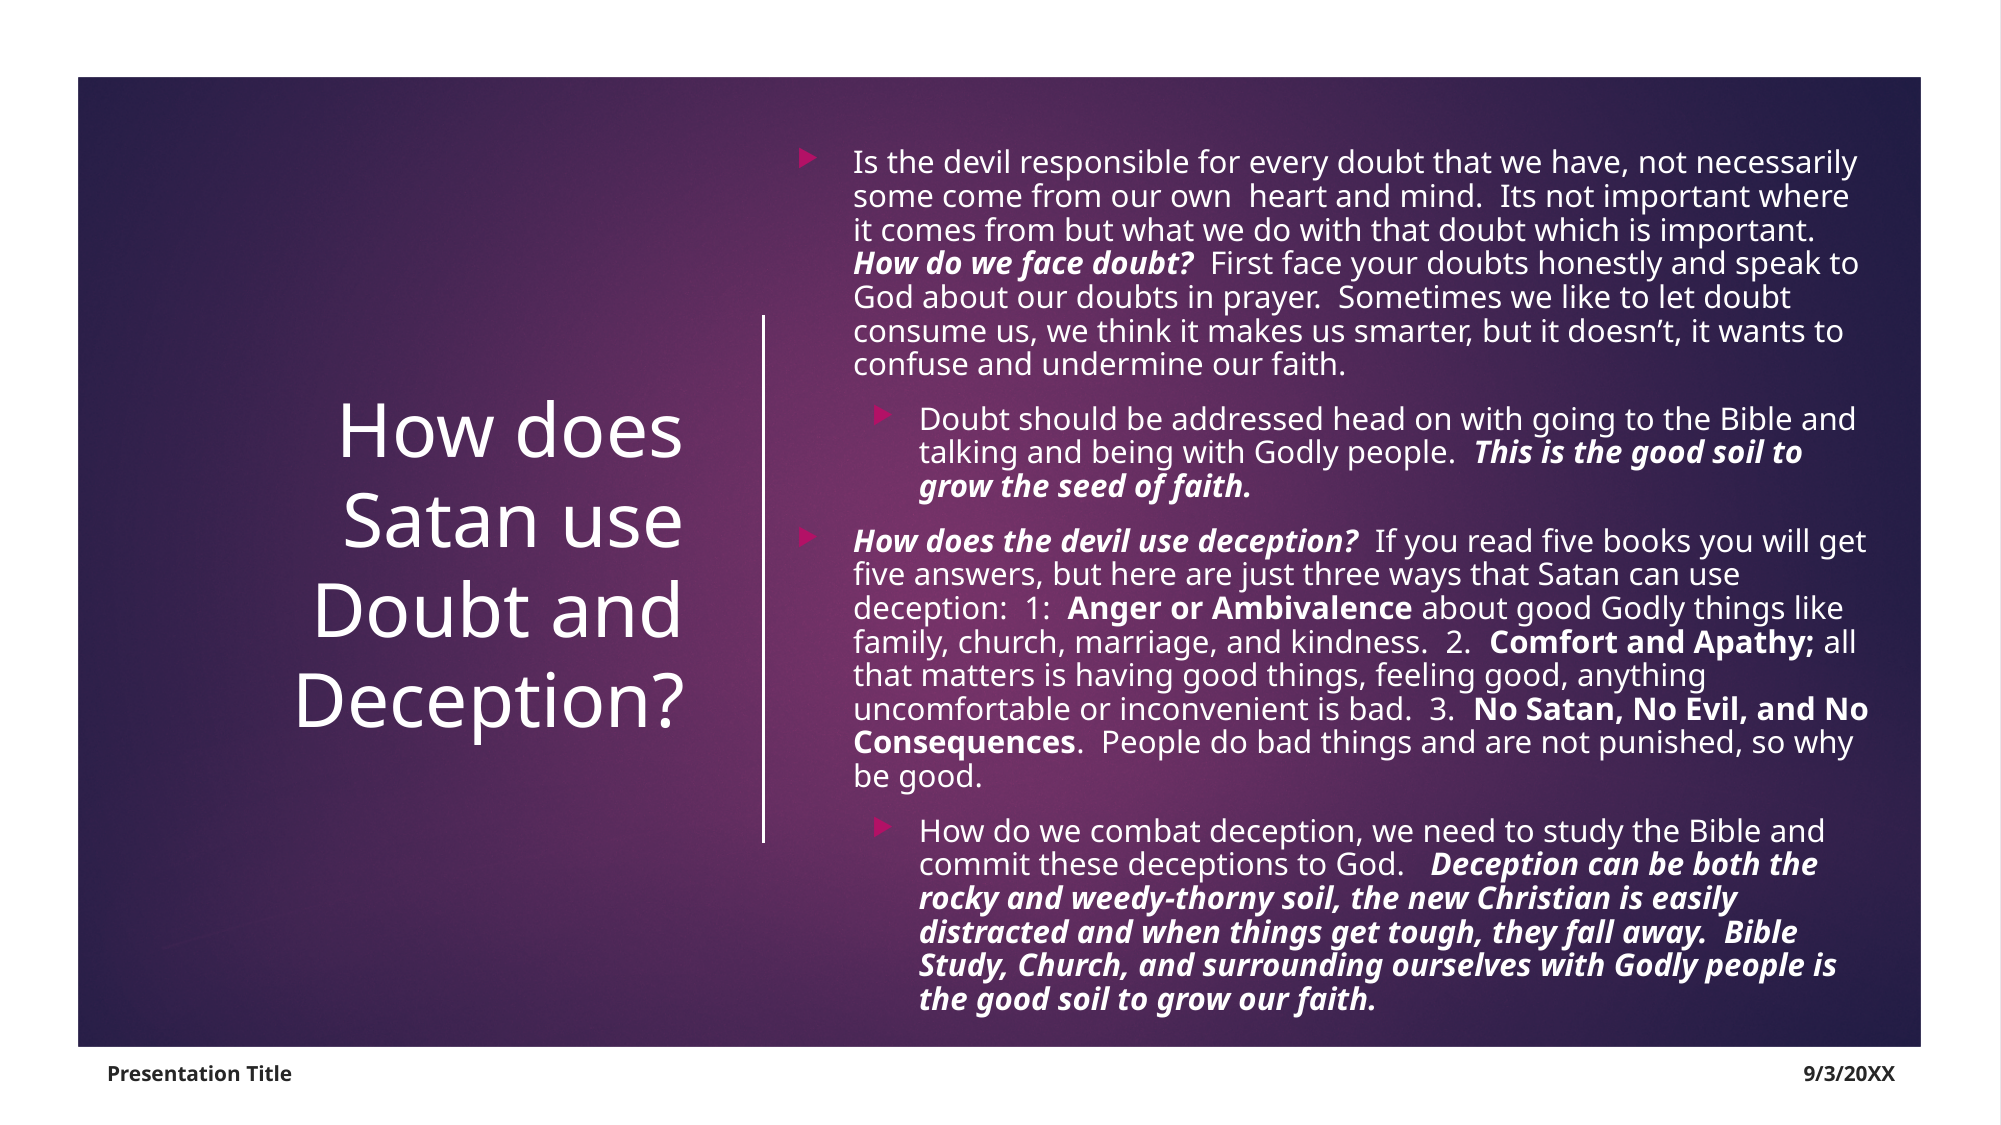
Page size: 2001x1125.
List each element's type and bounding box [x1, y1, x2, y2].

text_box [0, 0, 2000, 1125]
